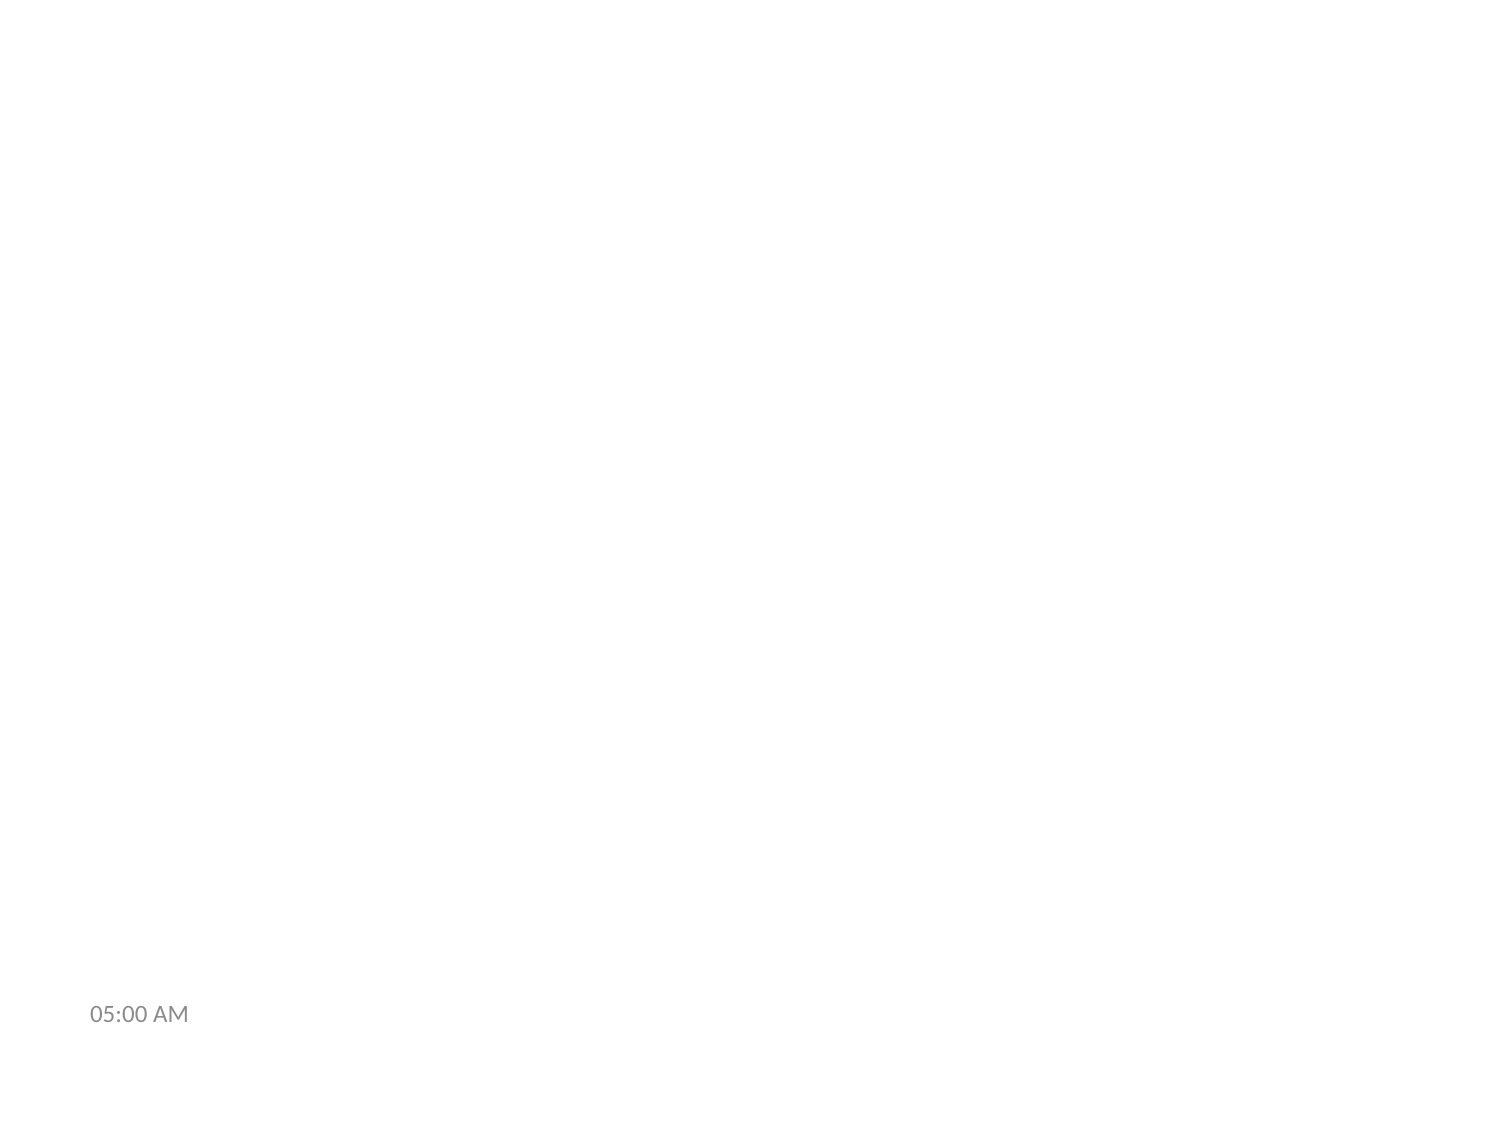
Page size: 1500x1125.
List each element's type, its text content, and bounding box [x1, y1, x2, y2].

text_box 3:35 PM [75, 982, 425, 1043]
